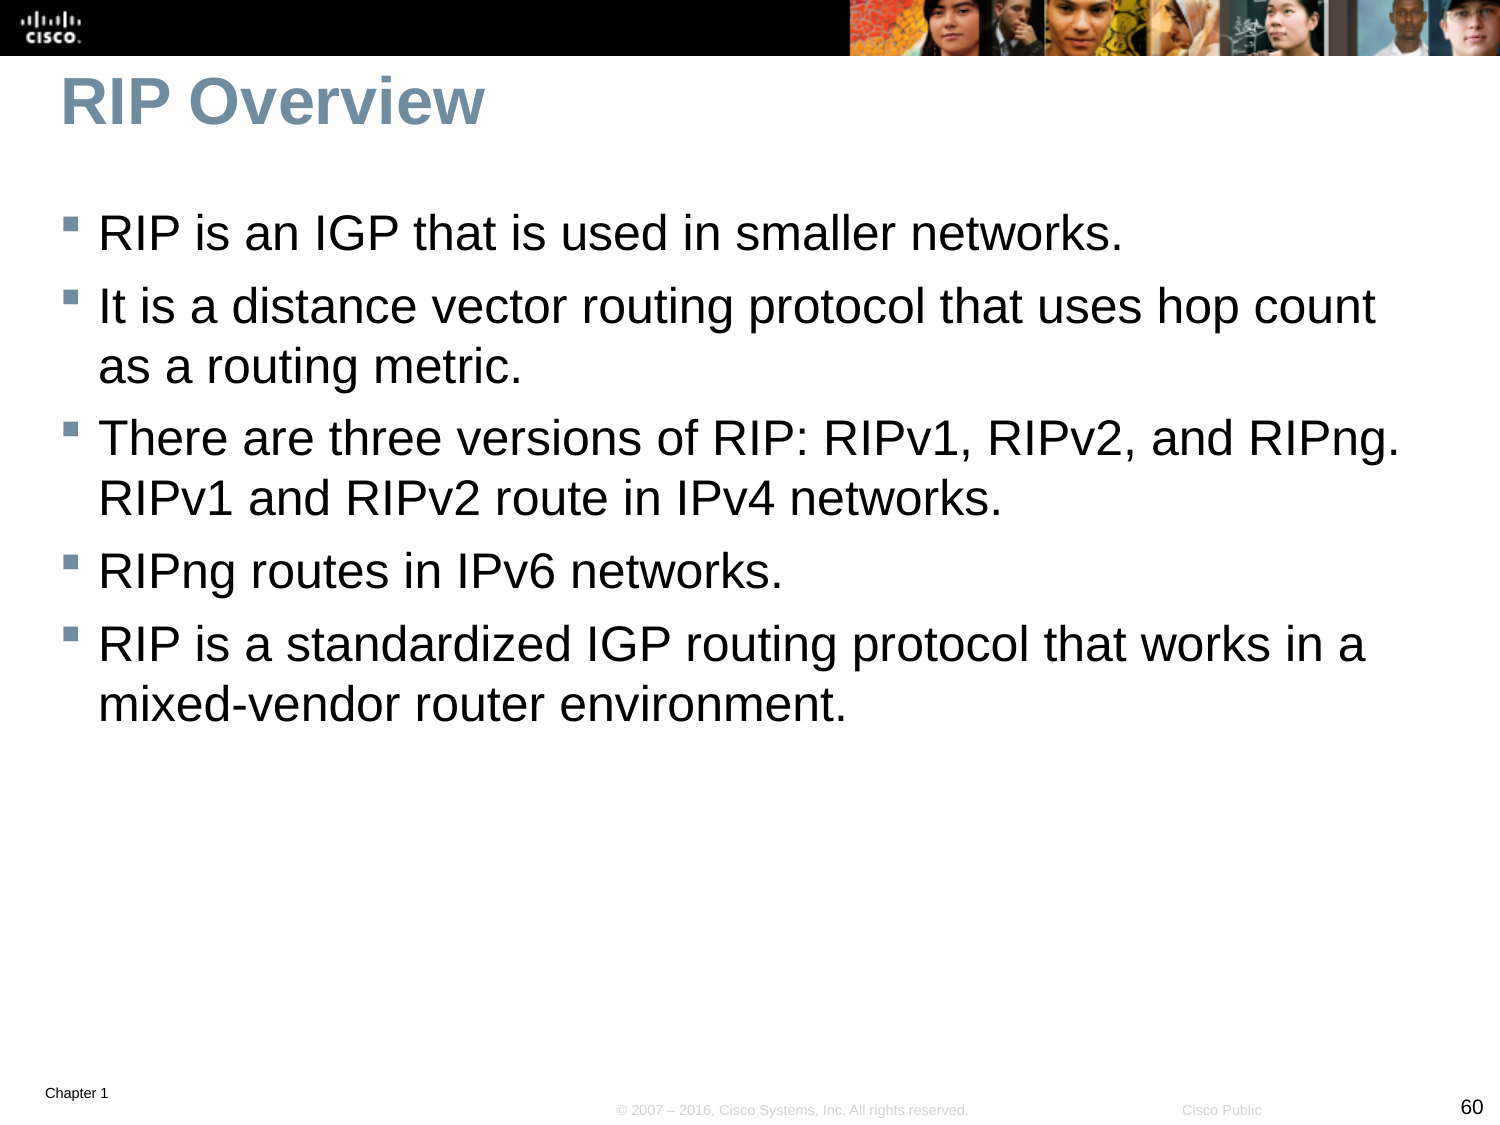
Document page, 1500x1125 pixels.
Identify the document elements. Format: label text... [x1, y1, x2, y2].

picture [0, 0, 1500, 56]
list RIP is an IGP that is used in smaller networks. It is a distance vector routing protocol that uses hop count as a routing metric. There are three versions of RIP: RIPv1, RIPv2, and RIPng. RIPv1 and RIPv2 route in IPv4 networks. RIPng routes in IPv6 networks. RIP is a standardized IGP routing protocol that works in a mixed-vendor router environment. [45, 193, 1444, 1037]
title RIP Overview [45, 59, 1444, 182]
